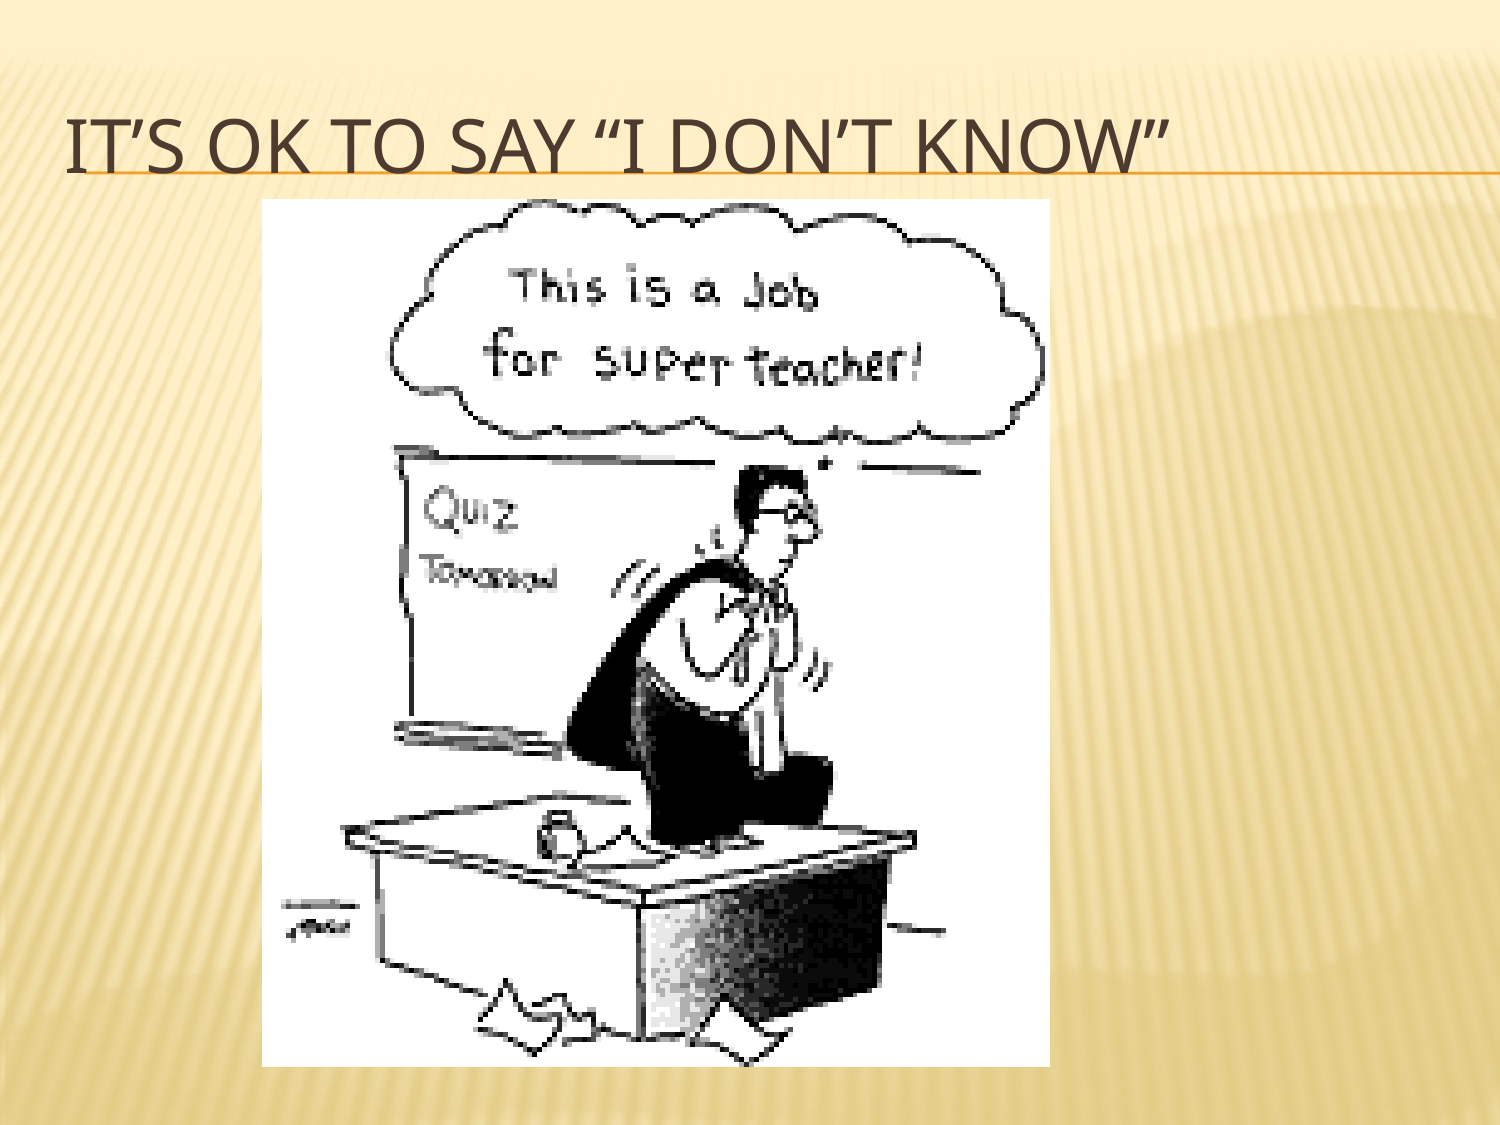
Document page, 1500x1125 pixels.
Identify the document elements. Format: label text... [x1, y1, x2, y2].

picture [262, 199, 1051, 1067]
title It’s ok to say “I don’t know” [50, 75, 1475, 213]
